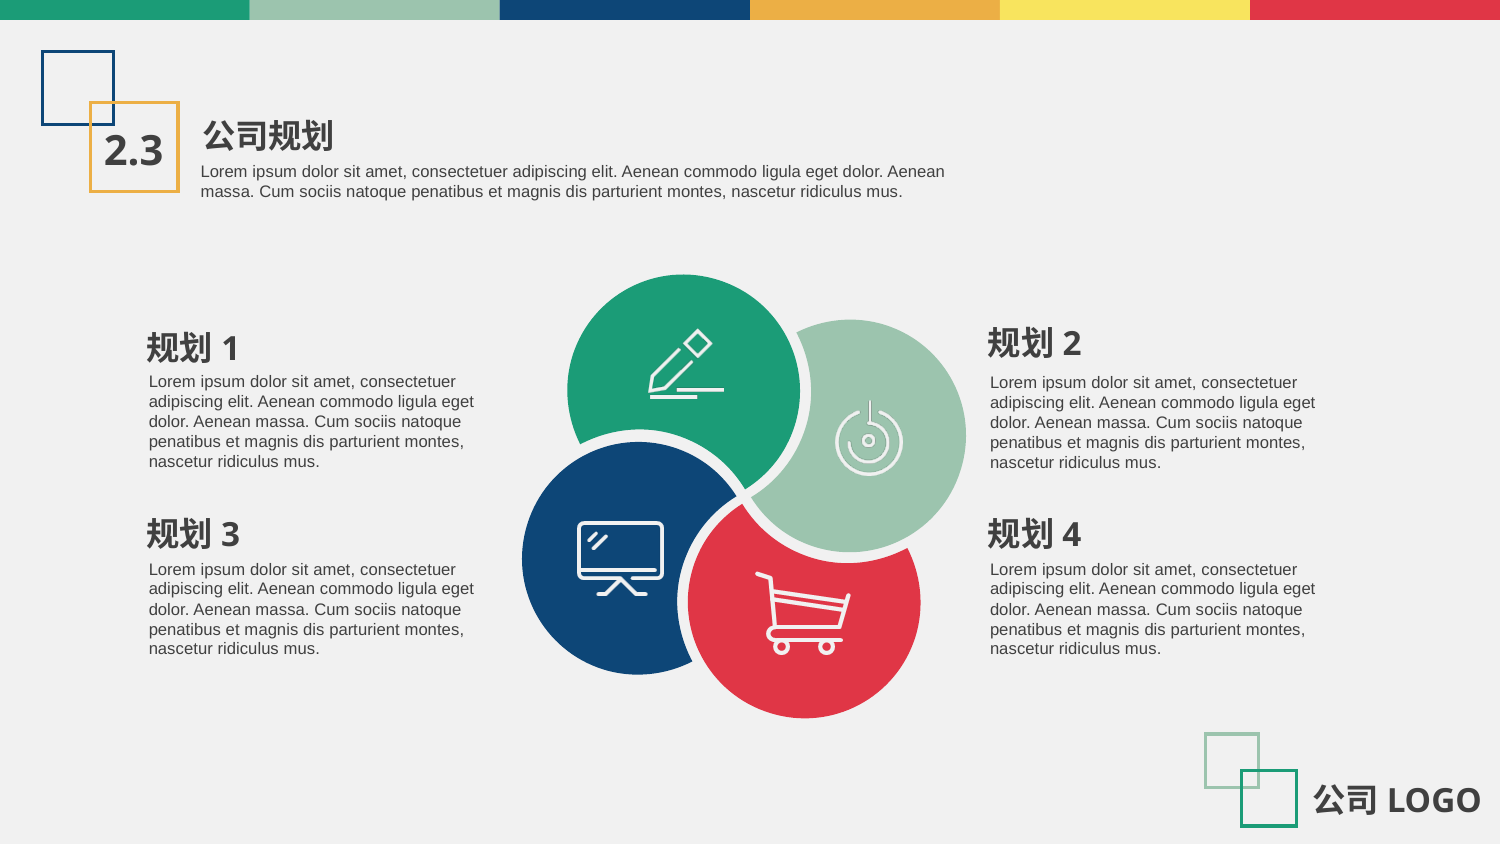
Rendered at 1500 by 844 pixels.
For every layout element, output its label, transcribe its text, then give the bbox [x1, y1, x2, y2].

text_box 公司规划 [187, 108, 351, 153]
text_box Lorem ipsum dolor sit amet, consectetuer adipiscing elit. Aenean commodo ligula eget dolor. Aenean massa. Cum sociis natoque penatibus et magnis dis parturient montes, nascetur ridiculus mus. [185, 153, 972, 209]
text_box Lorem ipsum dolor sit amet, consectetuer adipiscing elit. Aenean commodo ligula eget dolor. Aenean massa. Cum sociis natoque penatibus et magnis dis parturient montes, nascetur ridiculus mus. [134, 550, 497, 666]
text_box 规划3 [131, 505, 255, 561]
text_box Lorem ipsum dolor sit amet, consectetuer adipiscing elit. Aenean commodo ligula eget dolor. Aenean massa. Cum sociis natoque penatibus et magnis dis parturient montes, nascetur ridiculus mus. [134, 363, 497, 479]
text_box Lorem ipsum dolor sit amet, consectetuer adipiscing elit. Aenean commodo ligula eget dolor. Aenean massa. Cum sociis natoque penatibus et magnis dis parturient montes, nascetur ridiculus mus. [991, 550, 1338, 666]
text_box 规划2 [991, 315, 1097, 370]
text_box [502, 254, 986, 738]
text_box 规划4 [991, 505, 1097, 561]
text_box Lorem ipsum dolor sit amet, consectetuer adipiscing elit. Aenean commodo ligula eget dolor. Aenean massa. Cum sociis natoque penatibus et magnis dis parturient montes, nascetur ridiculus mus. [991, 364, 1338, 479]
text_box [41, 51, 179, 192]
text_box 规划1 [131, 319, 255, 375]
